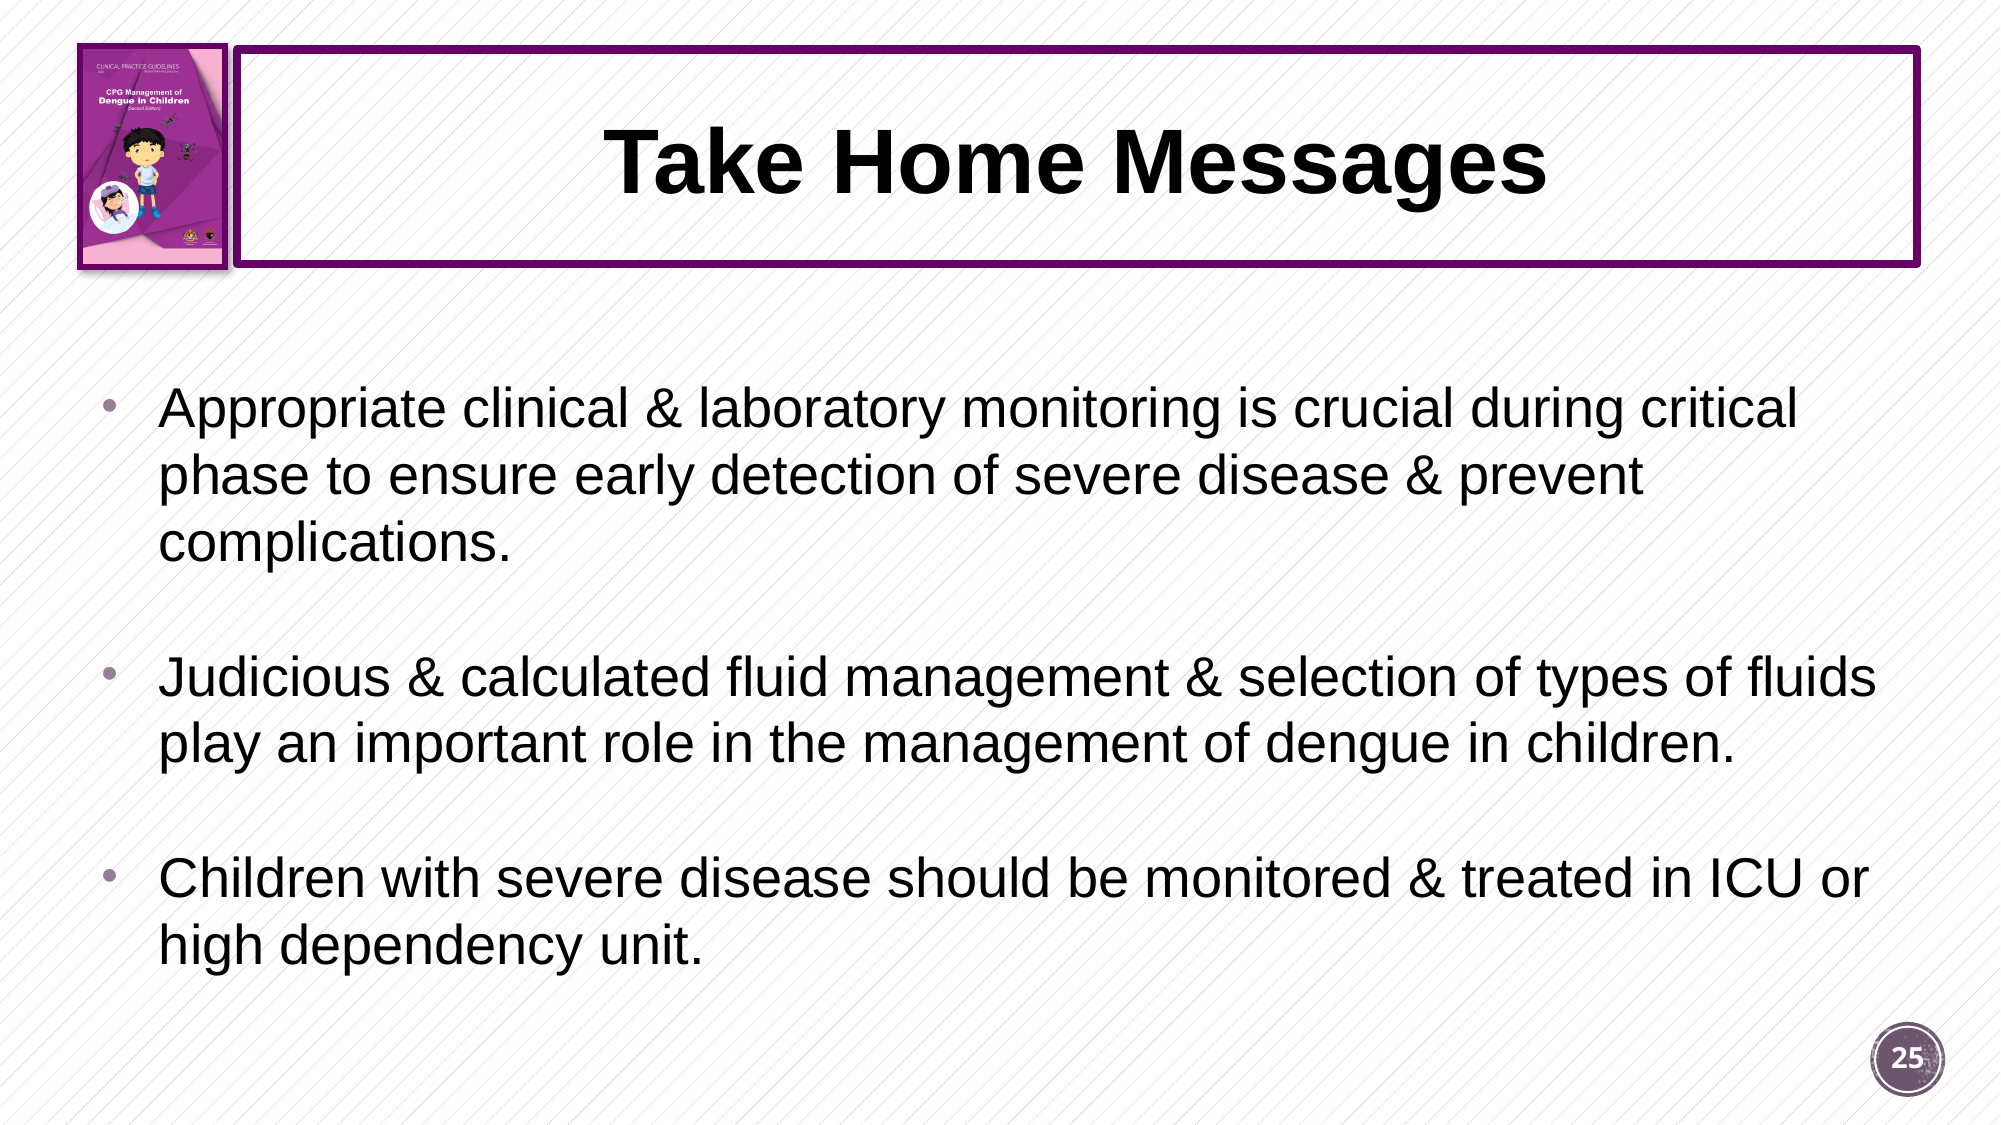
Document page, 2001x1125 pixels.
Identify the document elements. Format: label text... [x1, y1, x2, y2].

text_box Take Home Messages [237, 49, 1918, 264]
list Appropriate clinical & laboratory monitoring is crucial during critical phase to ensure early detection of severe disease & prevent complications. Judicious & calculated fluid management & selection of types of fluids play an important role in the management of dengue in children. Children with severe disease should be monitored & treated in ICU or high dependency unit. [86, 364, 1918, 1029]
slide_number 25 [1855, 1028, 1961, 1089]
picture [83, 49, 222, 264]
